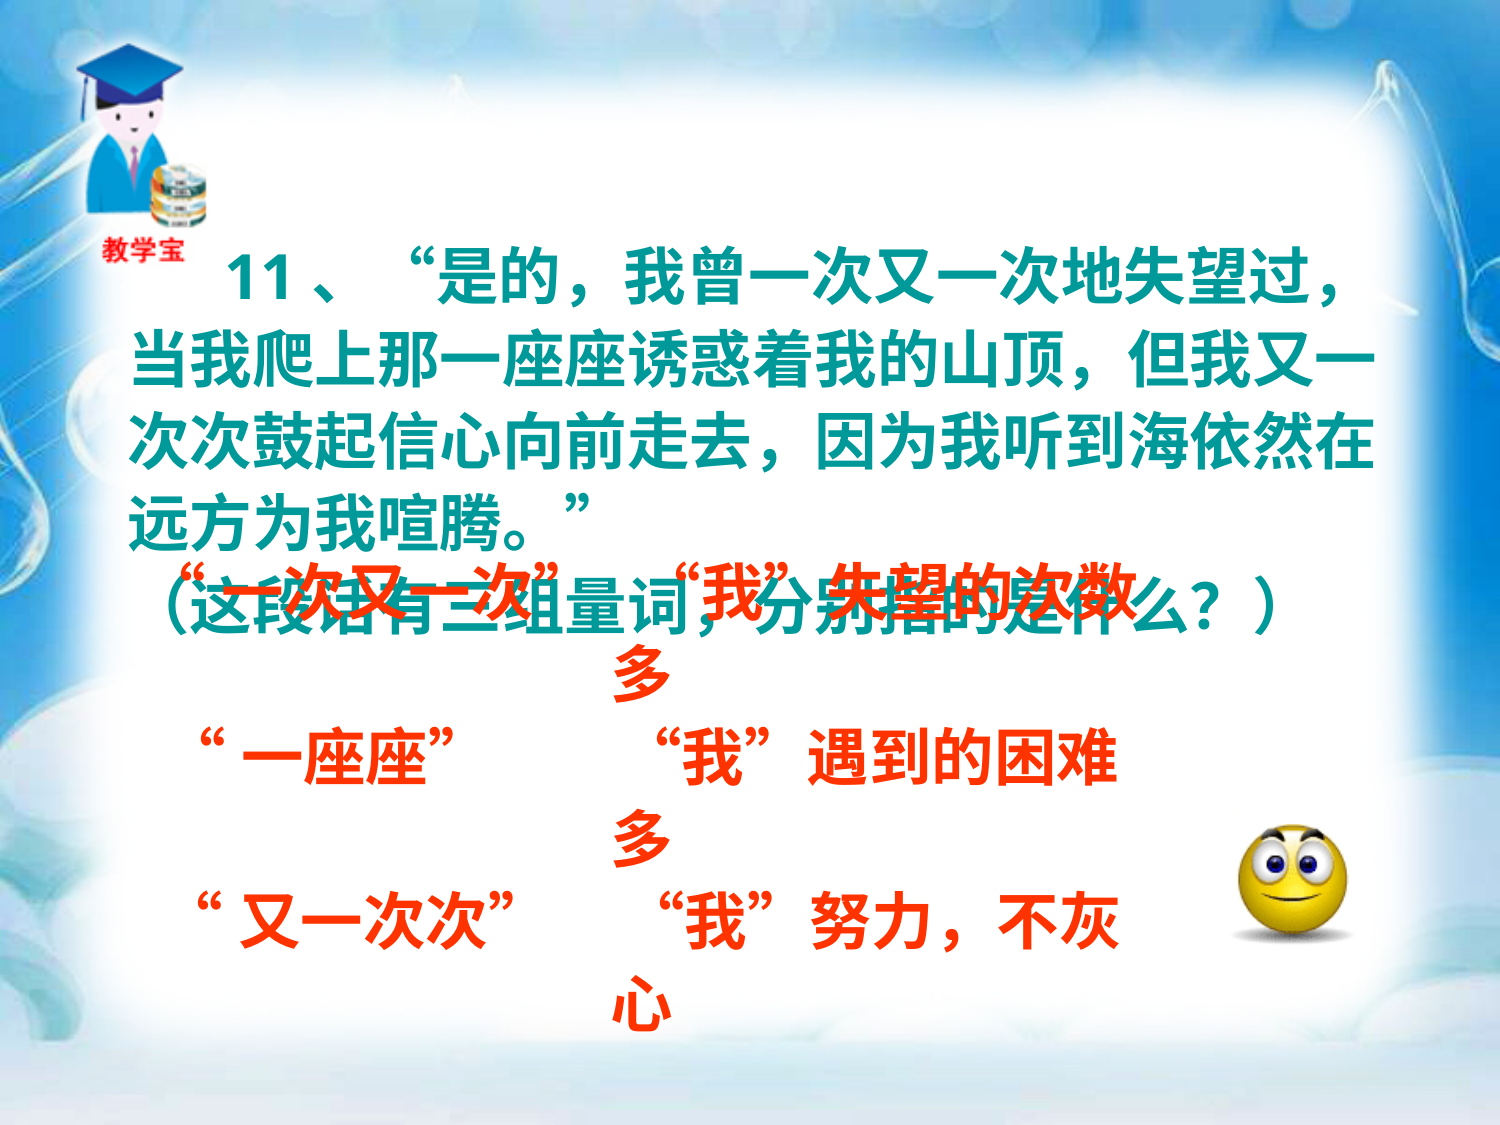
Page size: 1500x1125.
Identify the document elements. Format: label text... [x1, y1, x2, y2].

text_box “一次又一次” “我”失望的次数多 “一座座” “我”遇到的困难多 “又一次次” “我”努力，不灰心 [125, 538, 1158, 1047]
picture [0, 0, 1500, 1125]
text_box 11、“是的，我曾一次又一次地失望过，当我爬上那一座座诱惑着我的山顶，但我又一次次鼓起信心向前走去，因为我听到海依然在远方为我喧腾。” （这段话有三组量词，分别指的是什么？） [112, 222, 1400, 650]
